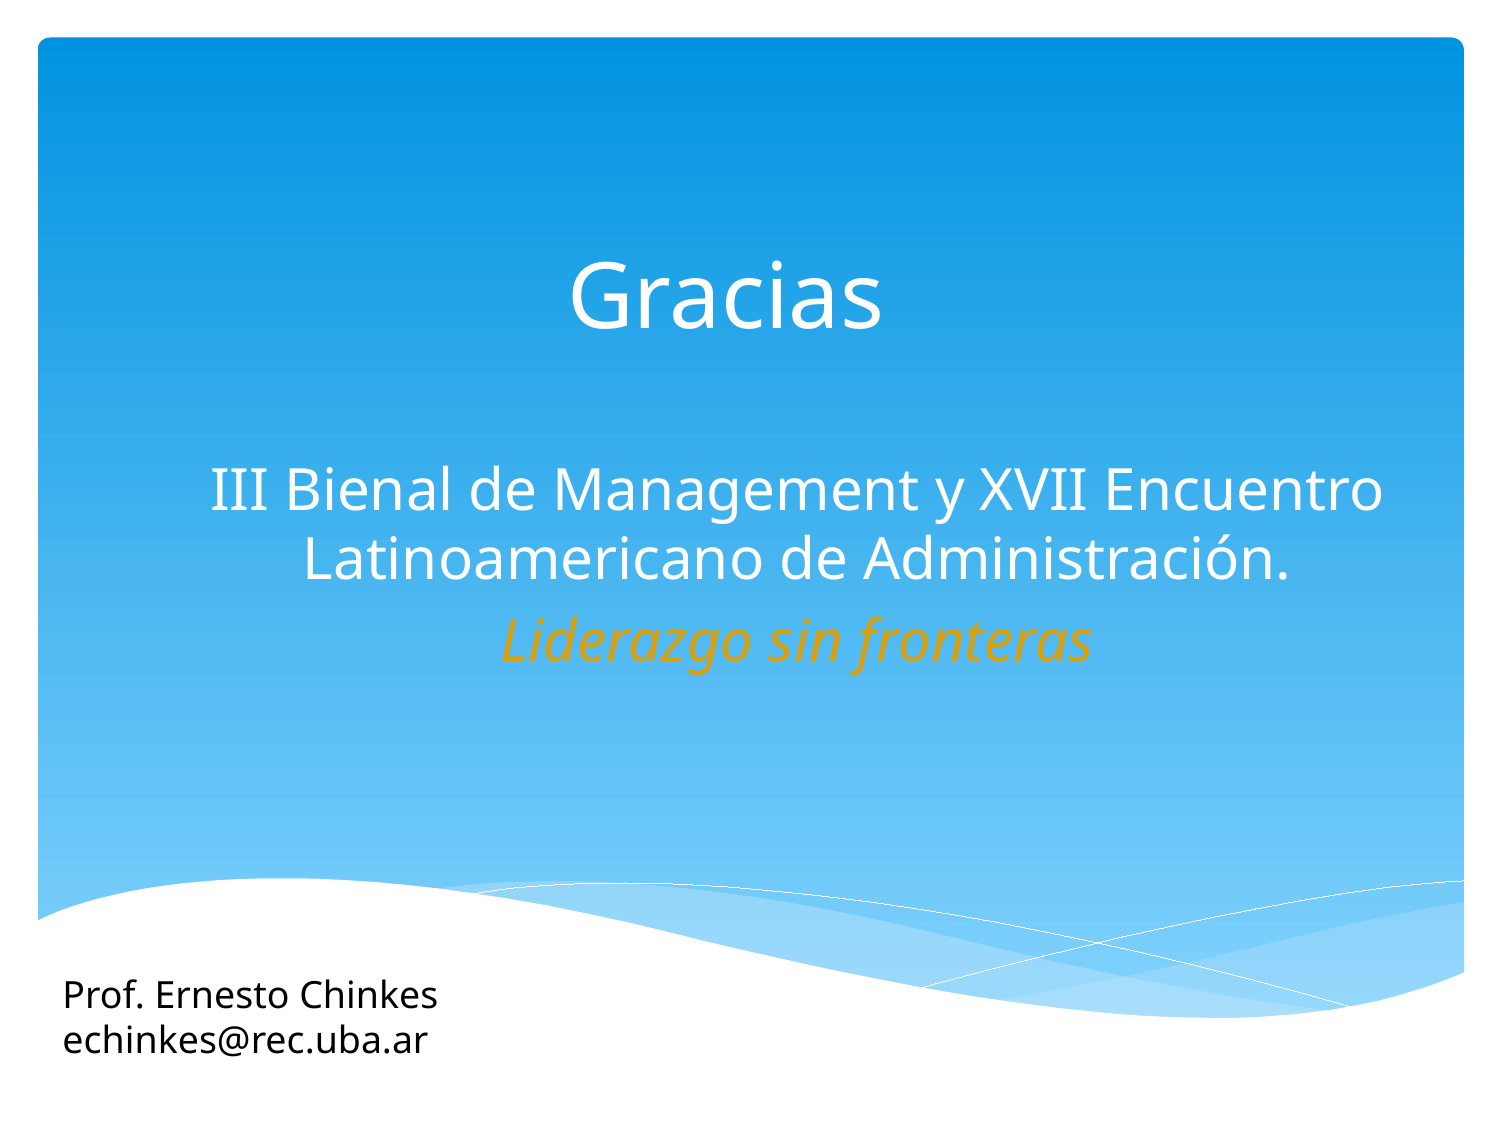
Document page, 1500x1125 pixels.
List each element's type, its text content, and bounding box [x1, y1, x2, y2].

text_box Prof. Ernesto Chinkes echinkes@rec.uba.ar [47, 964, 454, 1069]
subtitle III Bienal de Management y XVII Encuentro Latinoamericano de Administración. Liderazgo sin fronteras [135, 444, 1459, 732]
title Gracias [88, 113, 1364, 355]
